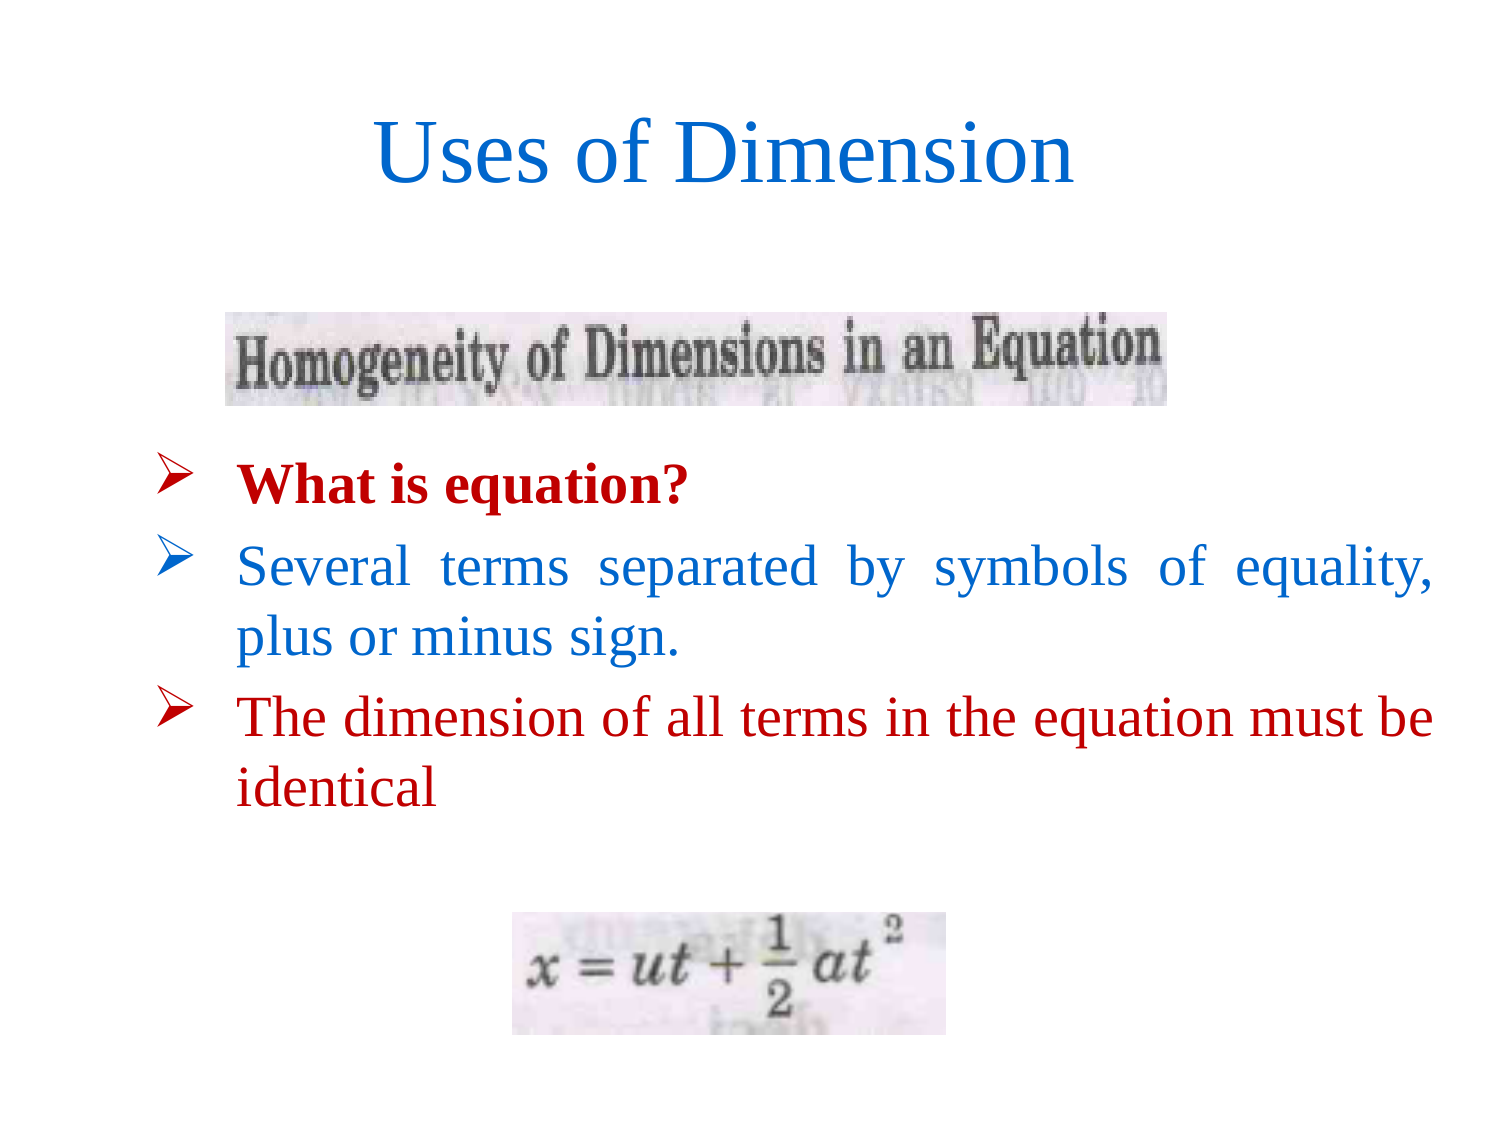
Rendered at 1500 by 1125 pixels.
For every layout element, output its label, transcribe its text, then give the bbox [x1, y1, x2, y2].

subtitle What is equation? Several terms separated by symbols of equality, plus or minus sign. The dimension of all terms in the equation must be identical [137, 275, 1450, 1038]
picture [512, 912, 946, 1035]
title Uses of Dimension [87, 24, 1363, 267]
picture [224, 312, 1167, 406]
